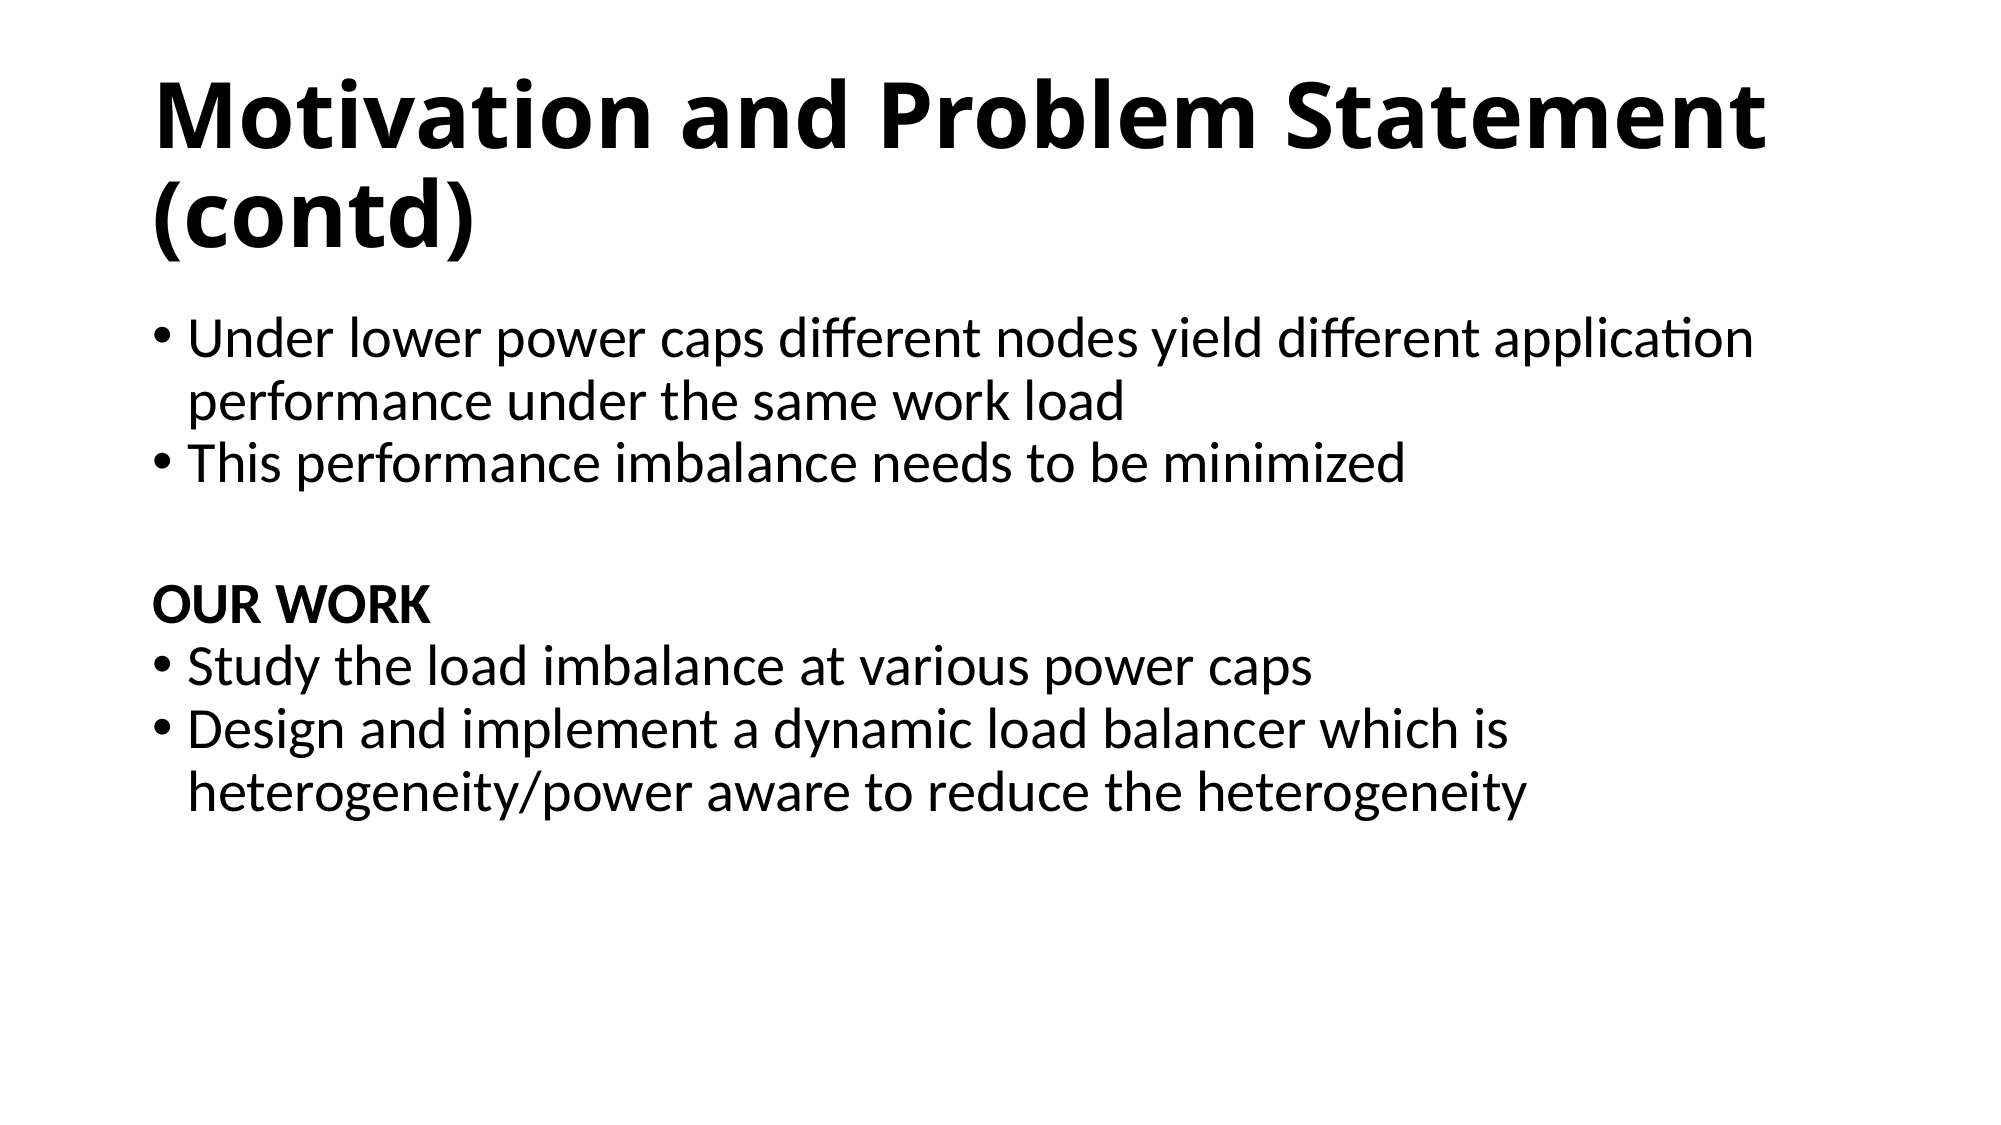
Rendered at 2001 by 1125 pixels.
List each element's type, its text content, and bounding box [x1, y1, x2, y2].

text_box Under lower power caps different nodes yield different application performance under the same work load This performance imbalance needs to be minimized OUR WORK Study the load imbalance at various power caps Design and implement a dynamic load balancer which is heterogeneity/power aware to reduce the heterogeneity [137, 299, 1863, 1014]
text_box Motivation and Problem Statement (contd) [137, 59, 1863, 278]
